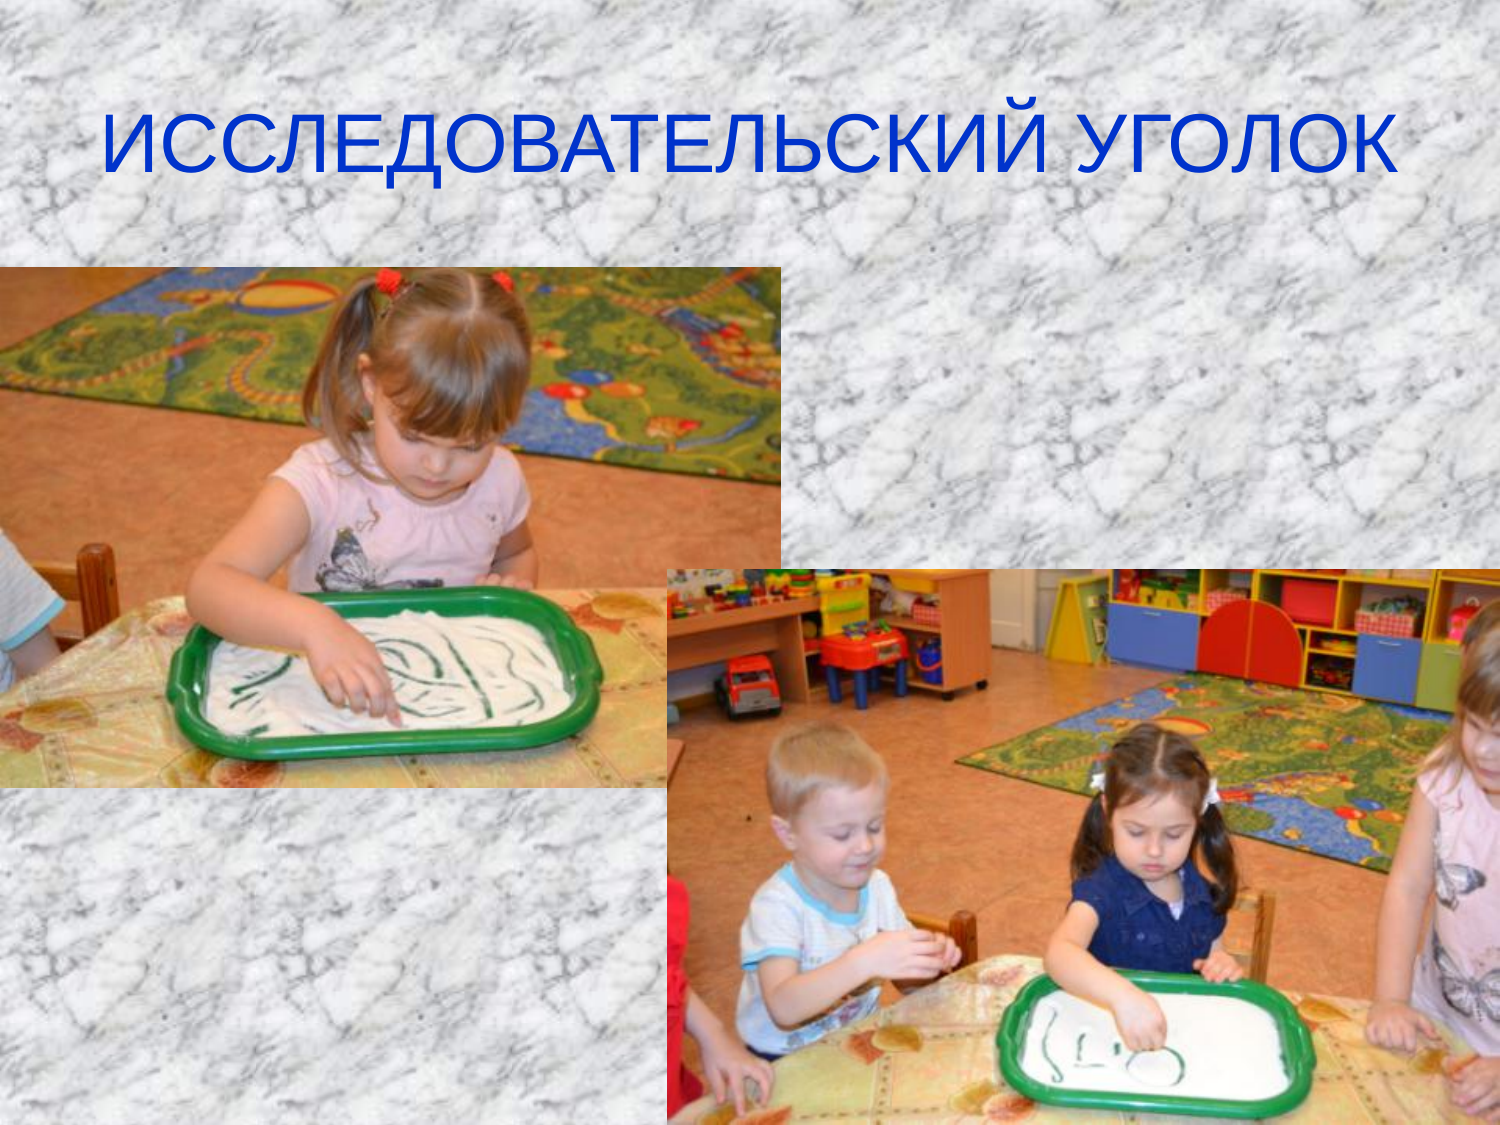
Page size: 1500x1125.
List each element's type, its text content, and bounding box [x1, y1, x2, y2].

picture [0, 0, 1500, 1125]
title ИССЛЕДОВАТЕЛЬСКИЙ УГОЛОК [74, 44, 1426, 233]
